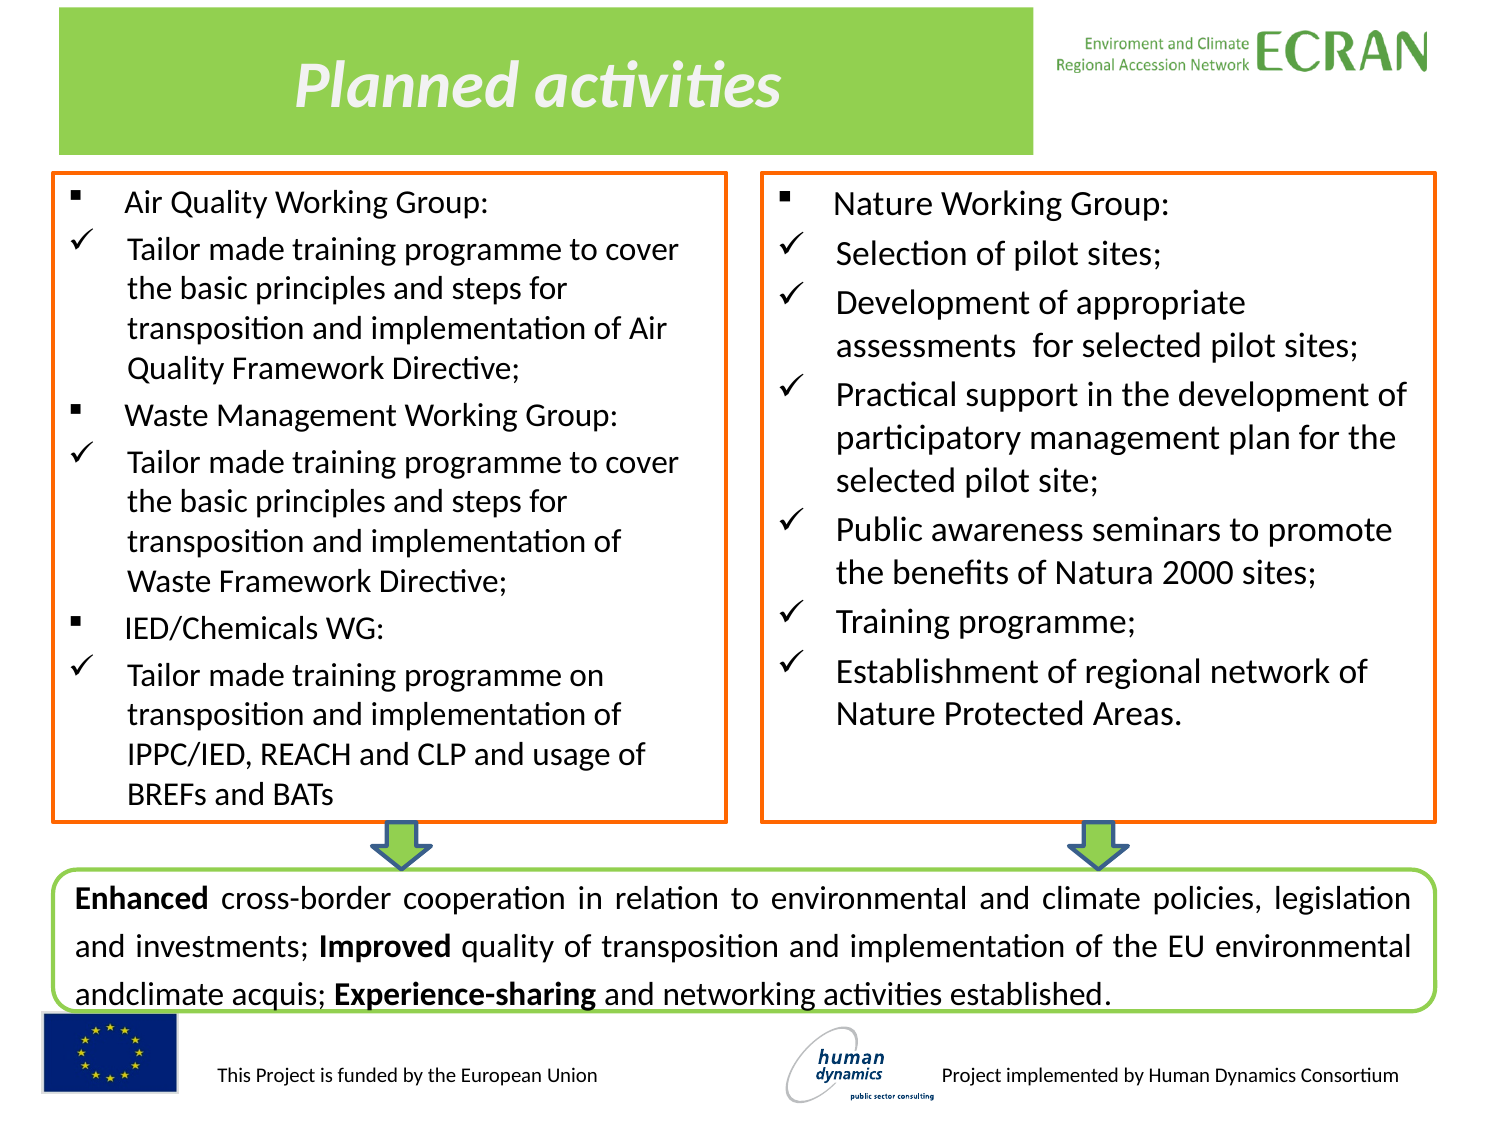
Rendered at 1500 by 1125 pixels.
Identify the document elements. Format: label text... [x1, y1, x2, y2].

picture [1057, 30, 1427, 73]
title Planned activities [59, 7, 1034, 155]
text_box [369, 820, 433, 872]
text_box [1066, 820, 1130, 872]
text_box Enhanced cross-border cooperation in relation to environmental and climate policies, legislation and investments; Improved quality of transposition and implementation of the EU environmental andclimate acquis; Experience-sharing and networking activities established. [50, 867, 1438, 1014]
list Air Quality Working Group: Tailor made training programme to cover the basic principles and steps for transposition and implementation of Air Quality Framework Directive; Waste Management Working Group: Tailor made training programme to cover the basic principles and steps for transposition and implementation of Waste Framework Directive; IED/Chemicals WG: Tailor made training programme on transposition and implementation of IPPC/IED, REACH and CLP and usage of BREFs and BATs [53, 172, 727, 823]
picture [41, 1011, 179, 1094]
text_box Nature Working Group: Selection of pilot sites; Development of appropriate assessments for selected pilot sites; Practical support in the development of participatory management plan for the selected pilot site; Public awareness seminars to promote the benefits of Natura 2000 sites; Training programme; Establishment of regional network of Nature Protected Areas. [761, 172, 1436, 823]
